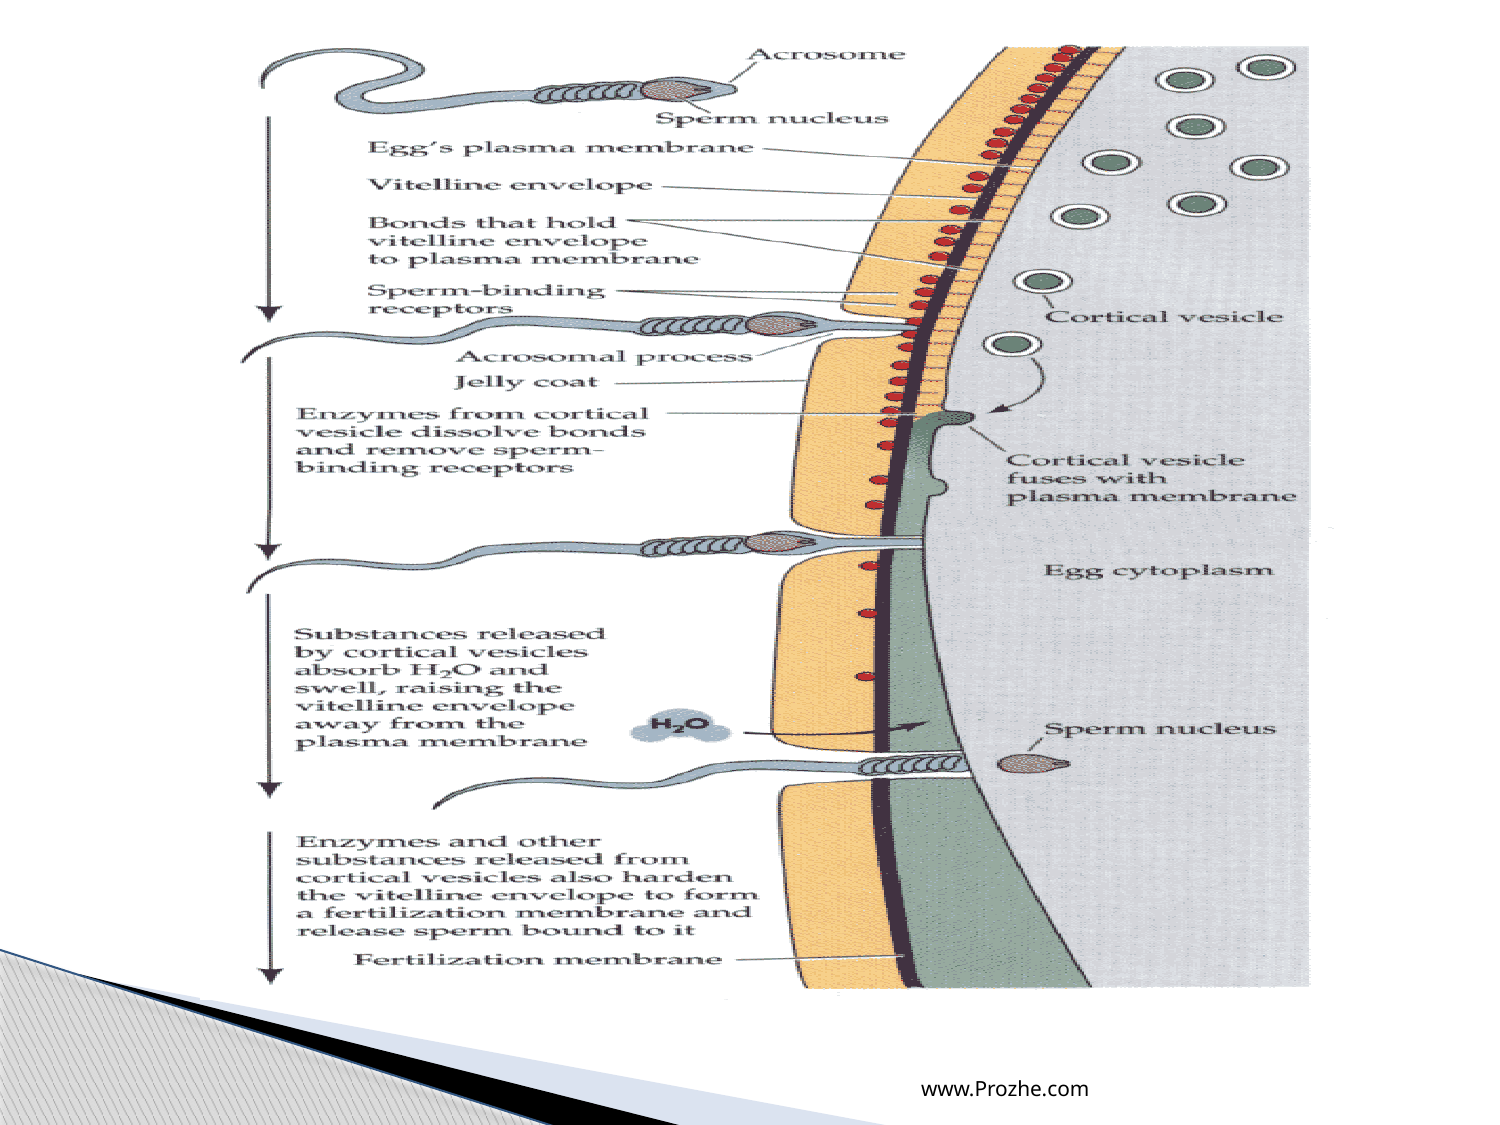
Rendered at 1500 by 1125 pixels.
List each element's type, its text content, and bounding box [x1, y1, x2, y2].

footer www.Prozhe.com [718, 1051, 1105, 1112]
picture [199, 24, 1401, 1001]
